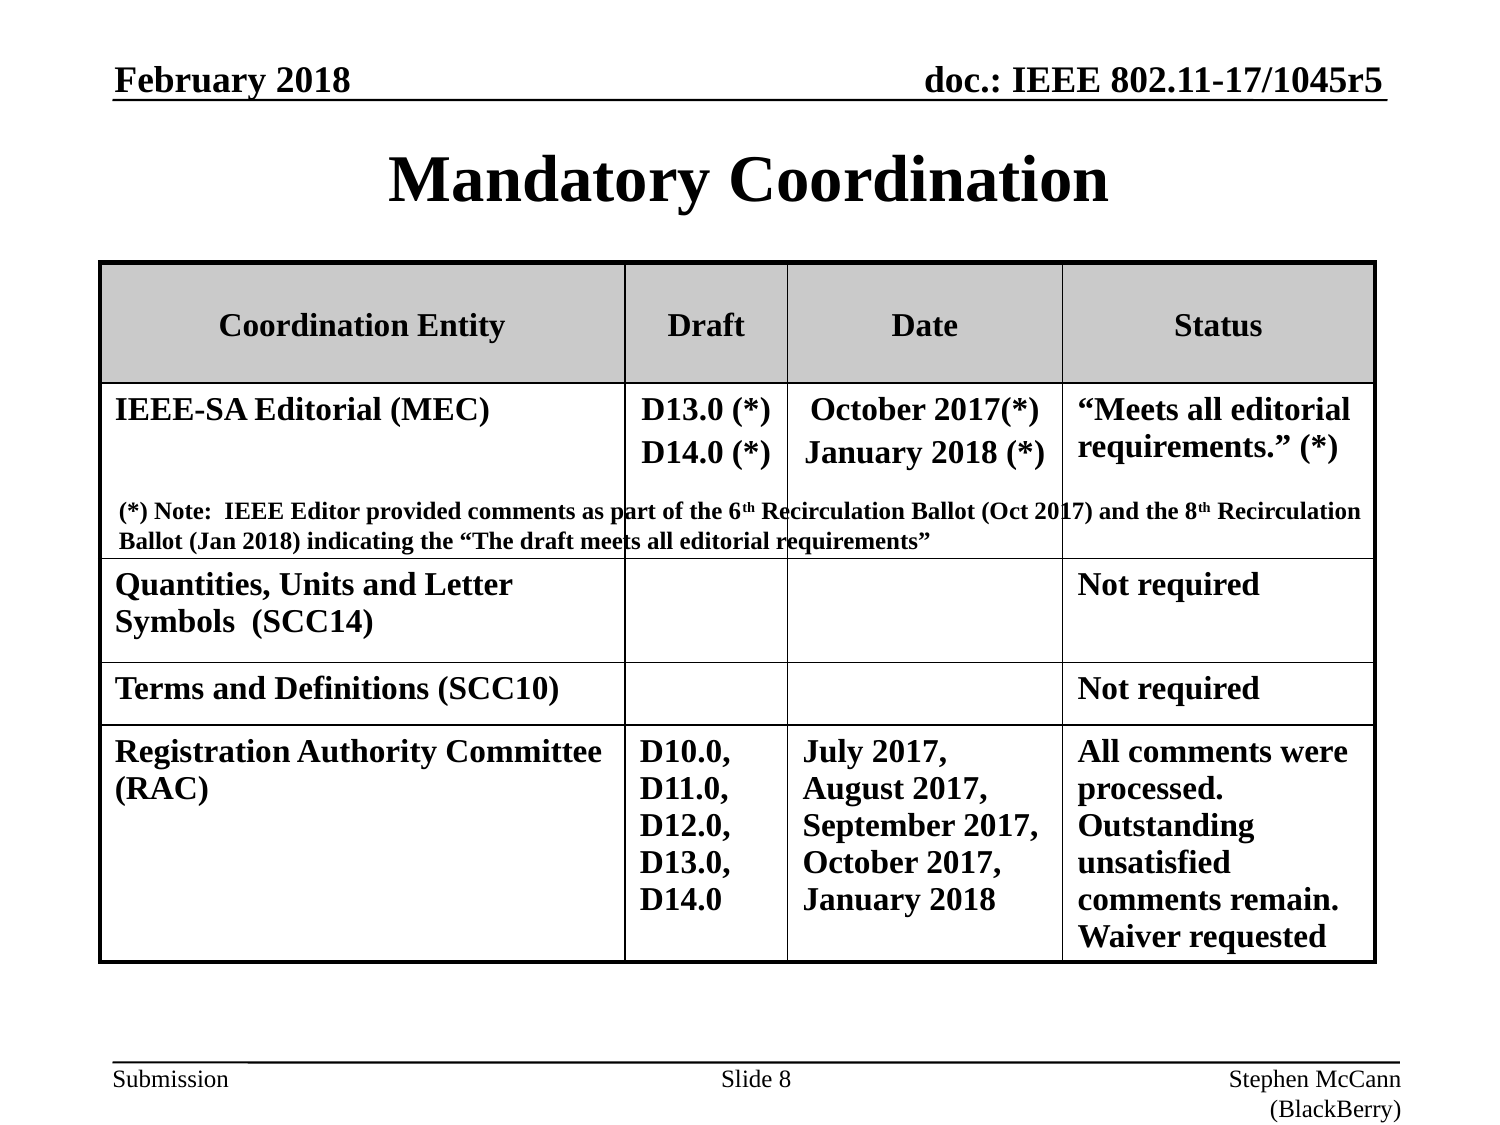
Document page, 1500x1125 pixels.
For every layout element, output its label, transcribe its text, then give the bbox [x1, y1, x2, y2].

table_cell [788, 563, 1062, 662]
table_cell Registration Authority Committee (RAC) [102, 726, 624, 960]
table_header Draft [626, 265, 787, 382]
table_cell D10.0, D11.0, D12.0, D13.0, D14.0 [626, 726, 787, 960]
table_cell Terms and Definitions (SCC10) [102, 663, 624, 724]
table_header Coordination Entity [102, 265, 624, 382]
table_cell Not required [1063, 563, 1373, 662]
table_cell July 2017, August 2017, September 2017, October 2017, January 2018 [788, 726, 1062, 960]
table_cell [626, 563, 787, 662]
table_cell Not required [1063, 663, 1373, 724]
table_cell “Meets all editorial requirements.” (*) [1063, 384, 1373, 487]
table_cell D13.0 (*) D14.0 (*) [626, 384, 787, 487]
title Mandatory Coordination [112, 112, 1388, 238]
table_cell October 2017(*) January 2018 (*) [788, 384, 1062, 487]
text_box (*) Note: IEEE Editor provided comments as part of the 6th Recirculation Ballot (Oct 2017) and the 8th Recirculation Ballot (Jan 2018) indicating the “The draft meets all editorial requirements” [104, 487, 1417, 563]
table_cell Quantities, Units and Letter Symbols (SCC14) [102, 559, 624, 662]
slide_number Slide 8 [712, 1061, 800, 1093]
table_header Date [788, 265, 1062, 382]
table_cell [788, 663, 1062, 724]
footer Stephen McCann (BlackBerry) [1092, 1061, 1402, 1093]
table_cell [626, 663, 787, 724]
table_cell All comments were processed. Outstanding unsatisfied comments remain. Waiver requested [1063, 726, 1373, 960]
table_cell IEEE-SA Editorial (MEC) [102, 384, 624, 558]
table_header Status [1063, 265, 1373, 382]
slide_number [114, 54, 374, 101]
